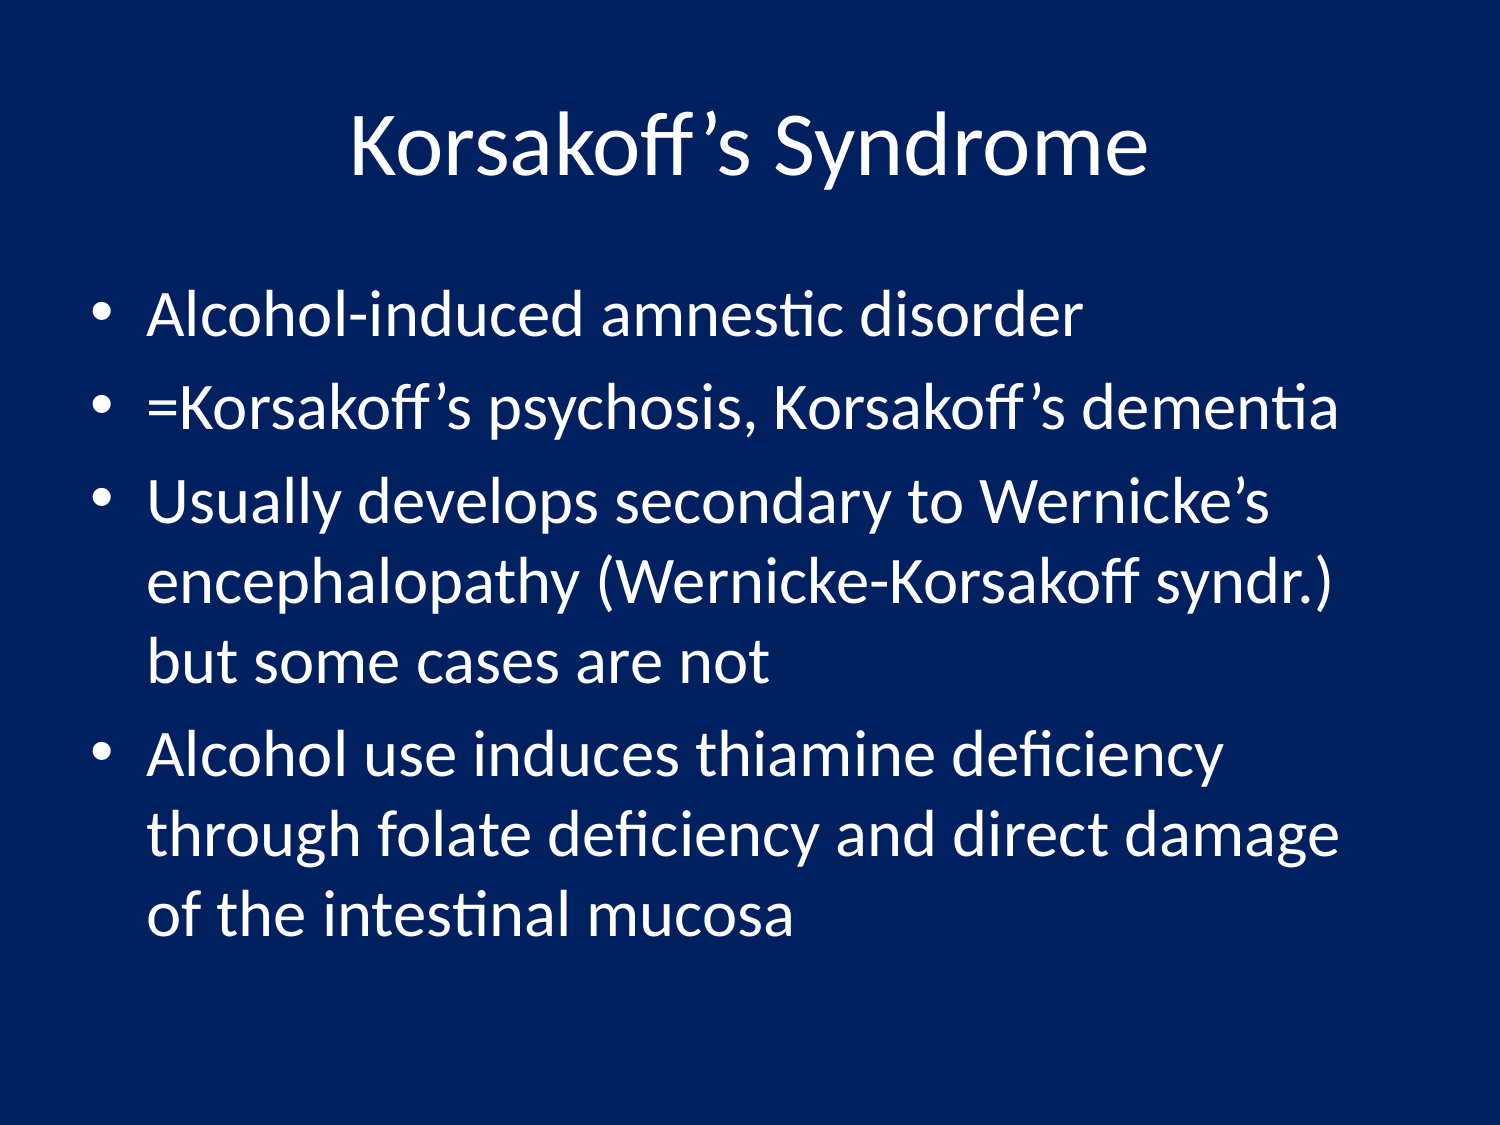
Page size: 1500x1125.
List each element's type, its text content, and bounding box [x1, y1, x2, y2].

list Alcohol-induced amnestic disorder =Korsakoff’s psychosis, Korsakoff’s dementia Usually develops secondary to Wernicke’s encephalopathy (Wernicke-Korsakoff syndr.) but some cases are not Alcohol use induces thiamine deficiency through folate deficiency and direct damage of the intestinal mucosa [75, 262, 1425, 1005]
title Korsakoff’s Syndrome [75, 45, 1425, 233]
